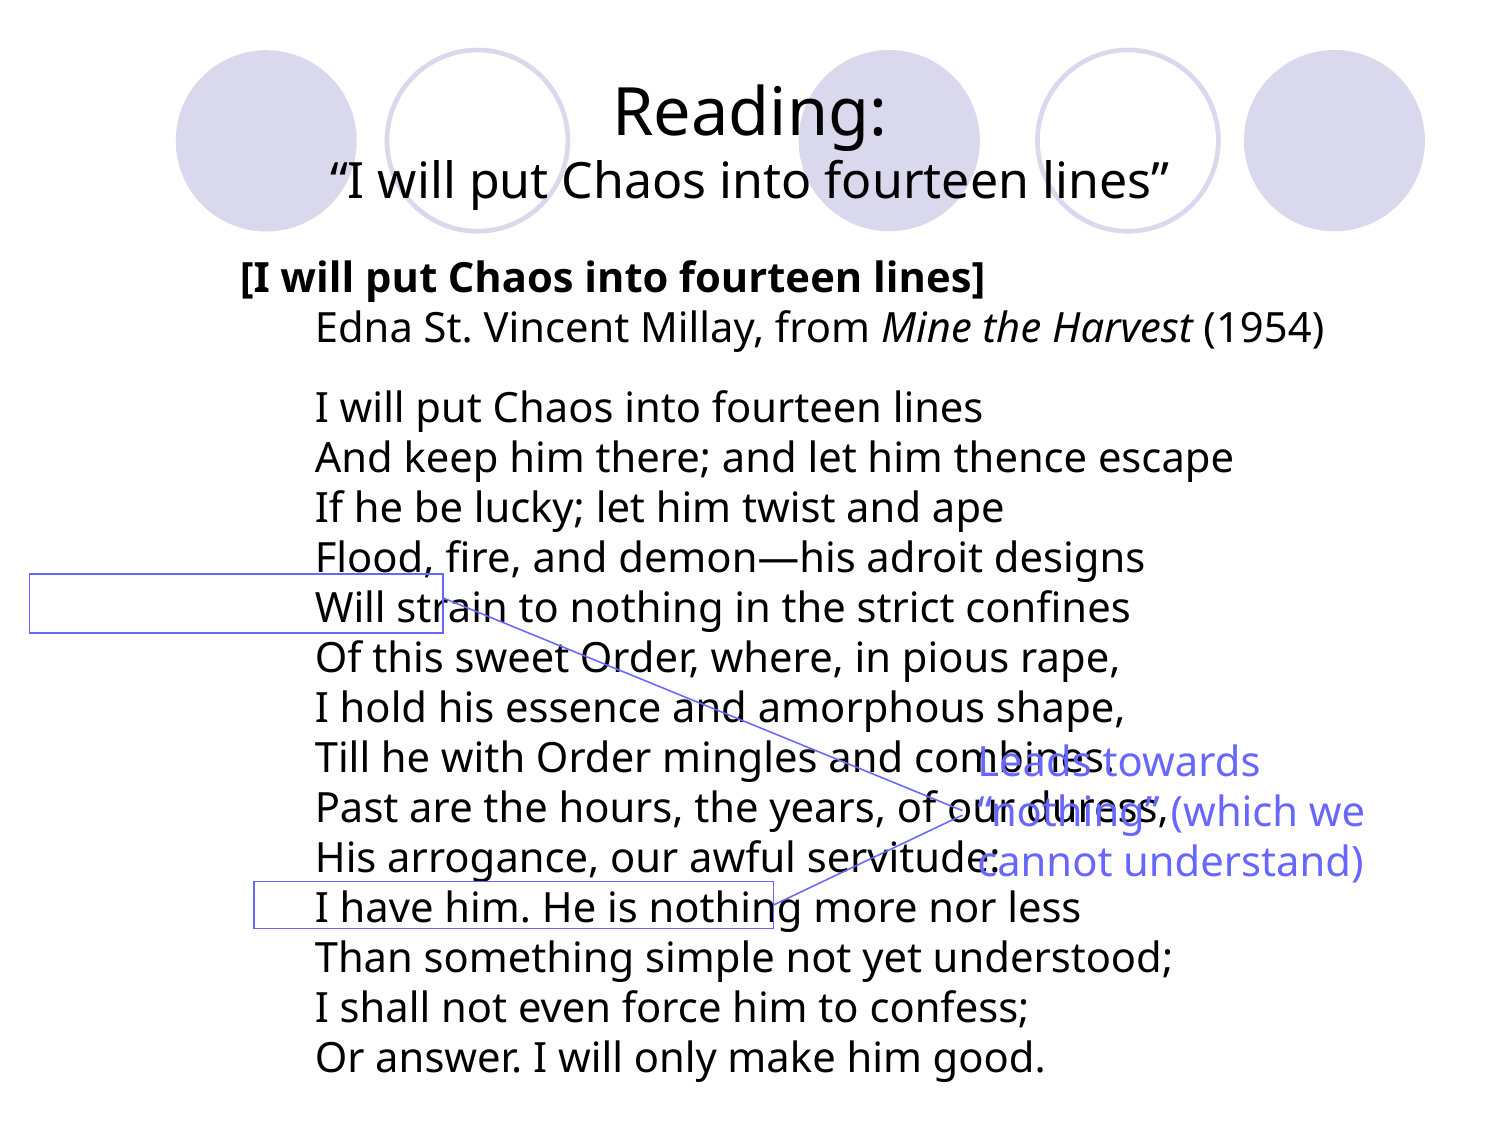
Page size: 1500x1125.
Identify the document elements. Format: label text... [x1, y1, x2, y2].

text_box [29, 574, 443, 634]
text_box [I will put Chaos into fourteen lines] Edna St. Vincent Millay, from Mine the Harvest (1954) I will put Chaos into fourteen lines And keep him there; and let him thence escape If he be lucky; let him twist and ape Flood, fire, and demon—his adroit designs Will strain to nothing in the strict confines Of this sweet Order, where, in pious rape, I hold his essence and amorphous shape, Till he with Order mingles and combines. Past are the hours, the years, of our duress, His arrogance, our awful servitude: I have him. He is nothing more nor less Than something simple not yet understood; I shall not even force him to confess; Or answer. I will only make him good. [0, 243, 1500, 1089]
text_box Leads towards “nothing” (which we cannot understand) [962, 727, 1418, 893]
title Reading: “I will put Chaos into fourteen lines” [74, 44, 1426, 233]
text_box [253, 881, 774, 929]
